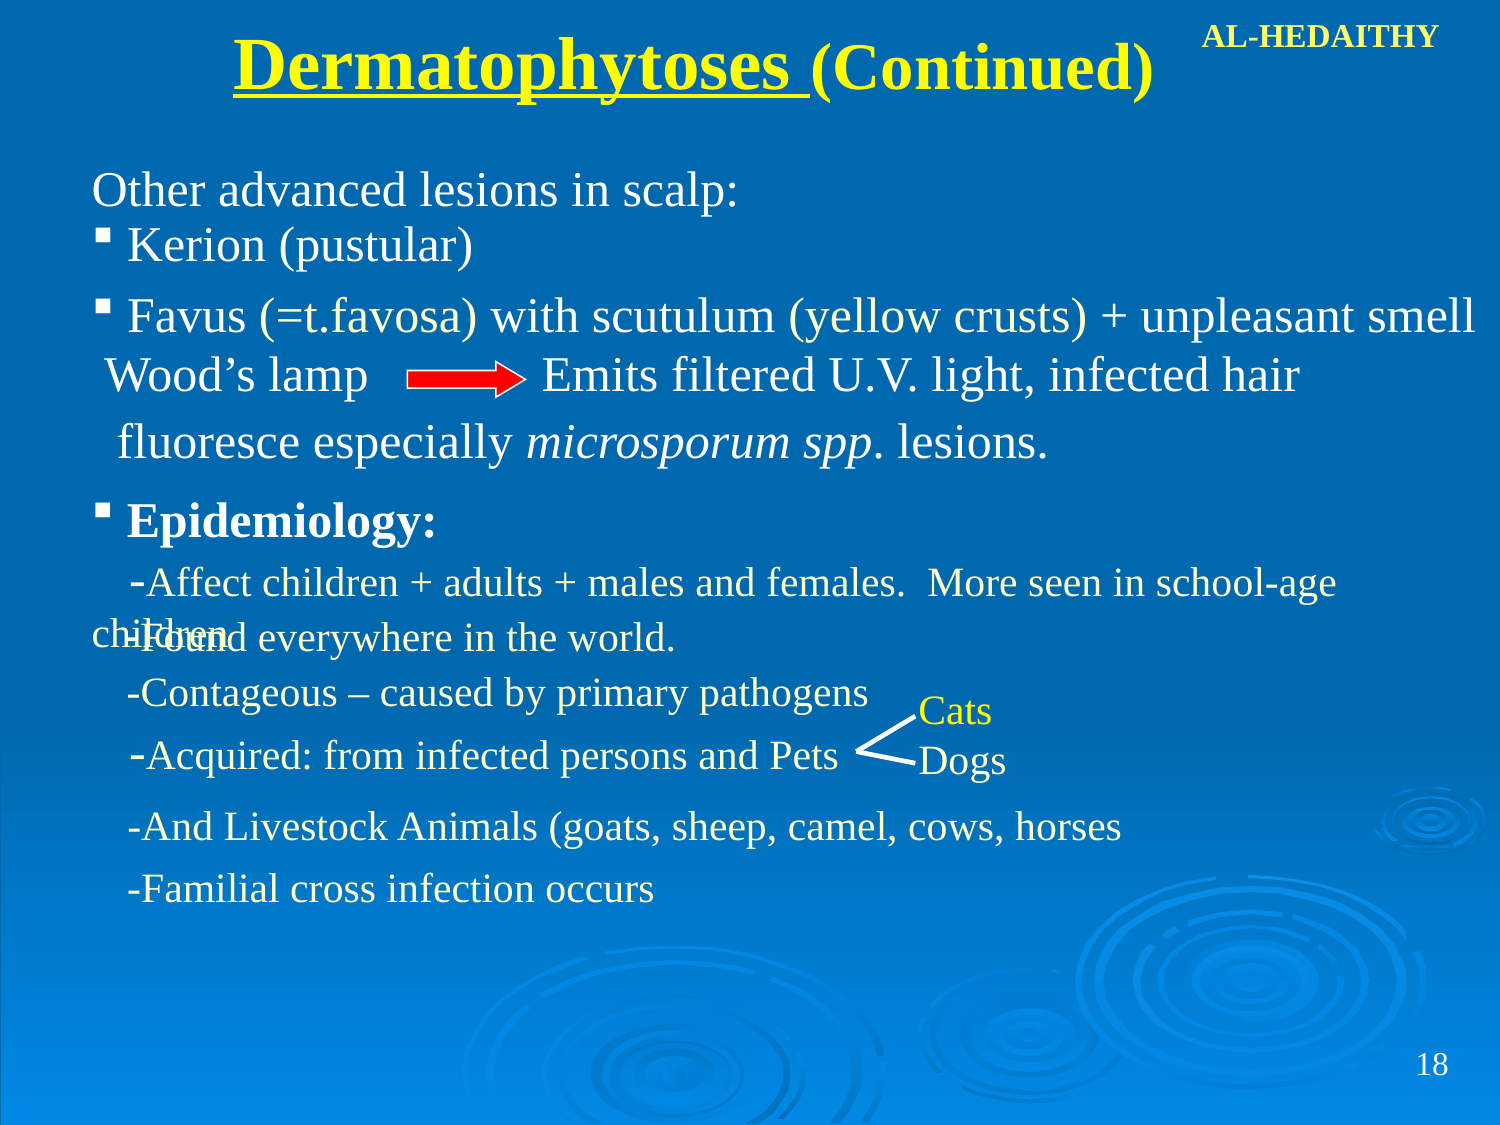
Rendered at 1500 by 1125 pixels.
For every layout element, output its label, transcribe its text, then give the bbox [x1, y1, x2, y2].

text_box Epidemiology: [76, 479, 792, 538]
text_box Favus (=t.favosa) with scutulum (yellow crusts) + unpleasant smell [76, 274, 1500, 350]
text_box Kerion (pustular) [76, 203, 1069, 279]
text_box Cats Dogs [903, 675, 1057, 782]
text_box [407, 361, 526, 398]
text_box AL-HEDAITHY [1186, 7, 1471, 62]
text_box Other advanced lesions in scalp: [76, 148, 1069, 203]
text_box -Acquired: from infected persons and Pets [76, 711, 869, 787]
text_box 18 [1364, 1034, 1500, 1090]
text_box -Familial cross infection occurs [112, 853, 975, 919]
text_box -And Livestock Animals (goats, sheep, camel, cows, horses [99, 782, 1176, 858]
text_box -Found everywhere in the world. [71, 593, 1495, 669]
text_box -Contageous – caused by primary pathogens [111, 657, 975, 722]
text_box Wood’s lamp Emits filtered U.V. light, infected hair fluoresce especially microsporum spp. lesions. [76, 350, 1436, 475]
text_box -Affect children + adults + males and females. More seen in school-age children [76, 538, 1500, 664]
text_box Dermatophytoses (Continued) [218, 7, 1235, 112]
